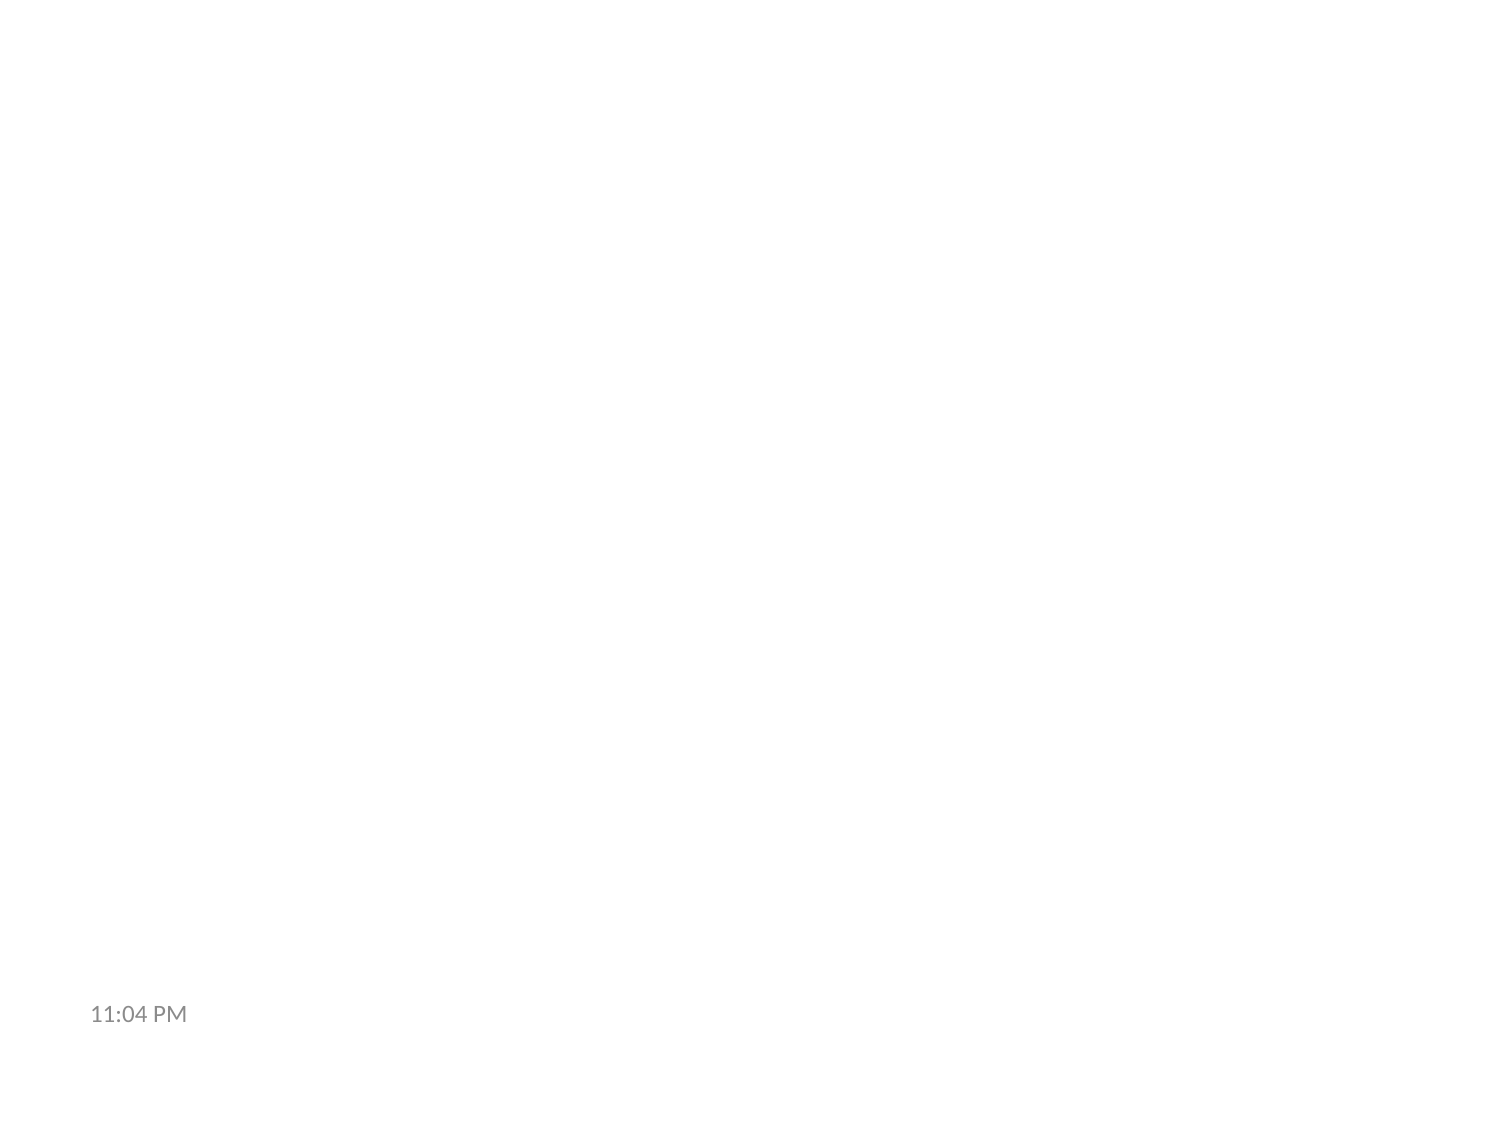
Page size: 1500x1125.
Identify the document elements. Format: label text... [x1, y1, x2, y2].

text_box 3:35 PM [75, 982, 425, 1043]
